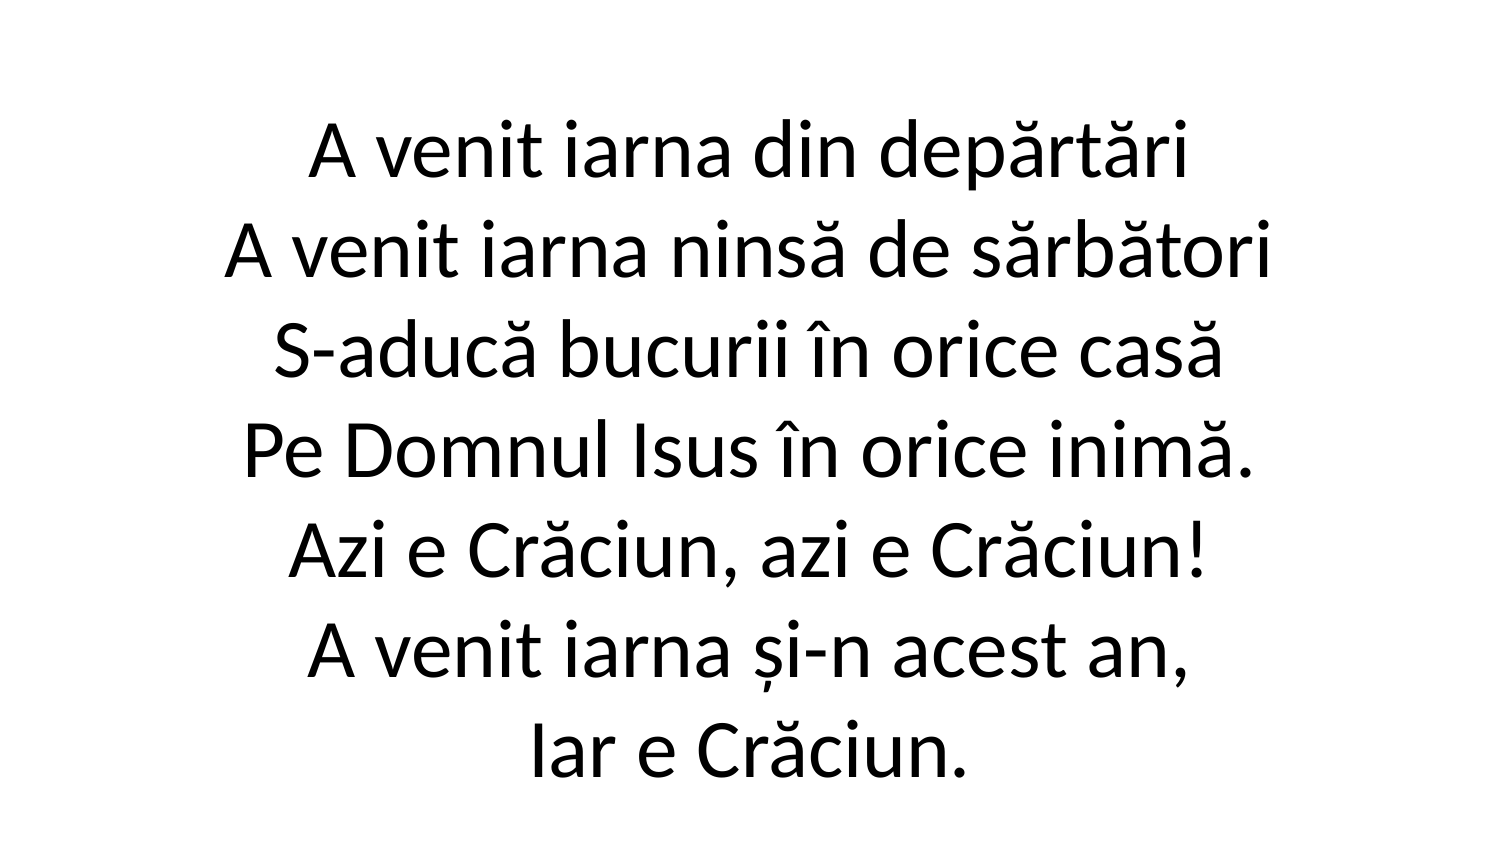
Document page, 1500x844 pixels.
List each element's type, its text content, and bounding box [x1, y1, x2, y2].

text_box A venit iarna din depărtări A venit iarna ninsă de sărbători S-aducă bucurii în orice casă Pe Domnul Isus în orice inimă. Azi e Crăciun, azi e Crăciun! A venit iarna și-n acest an, Iar e Crăciun. [209, 42, 1290, 802]
